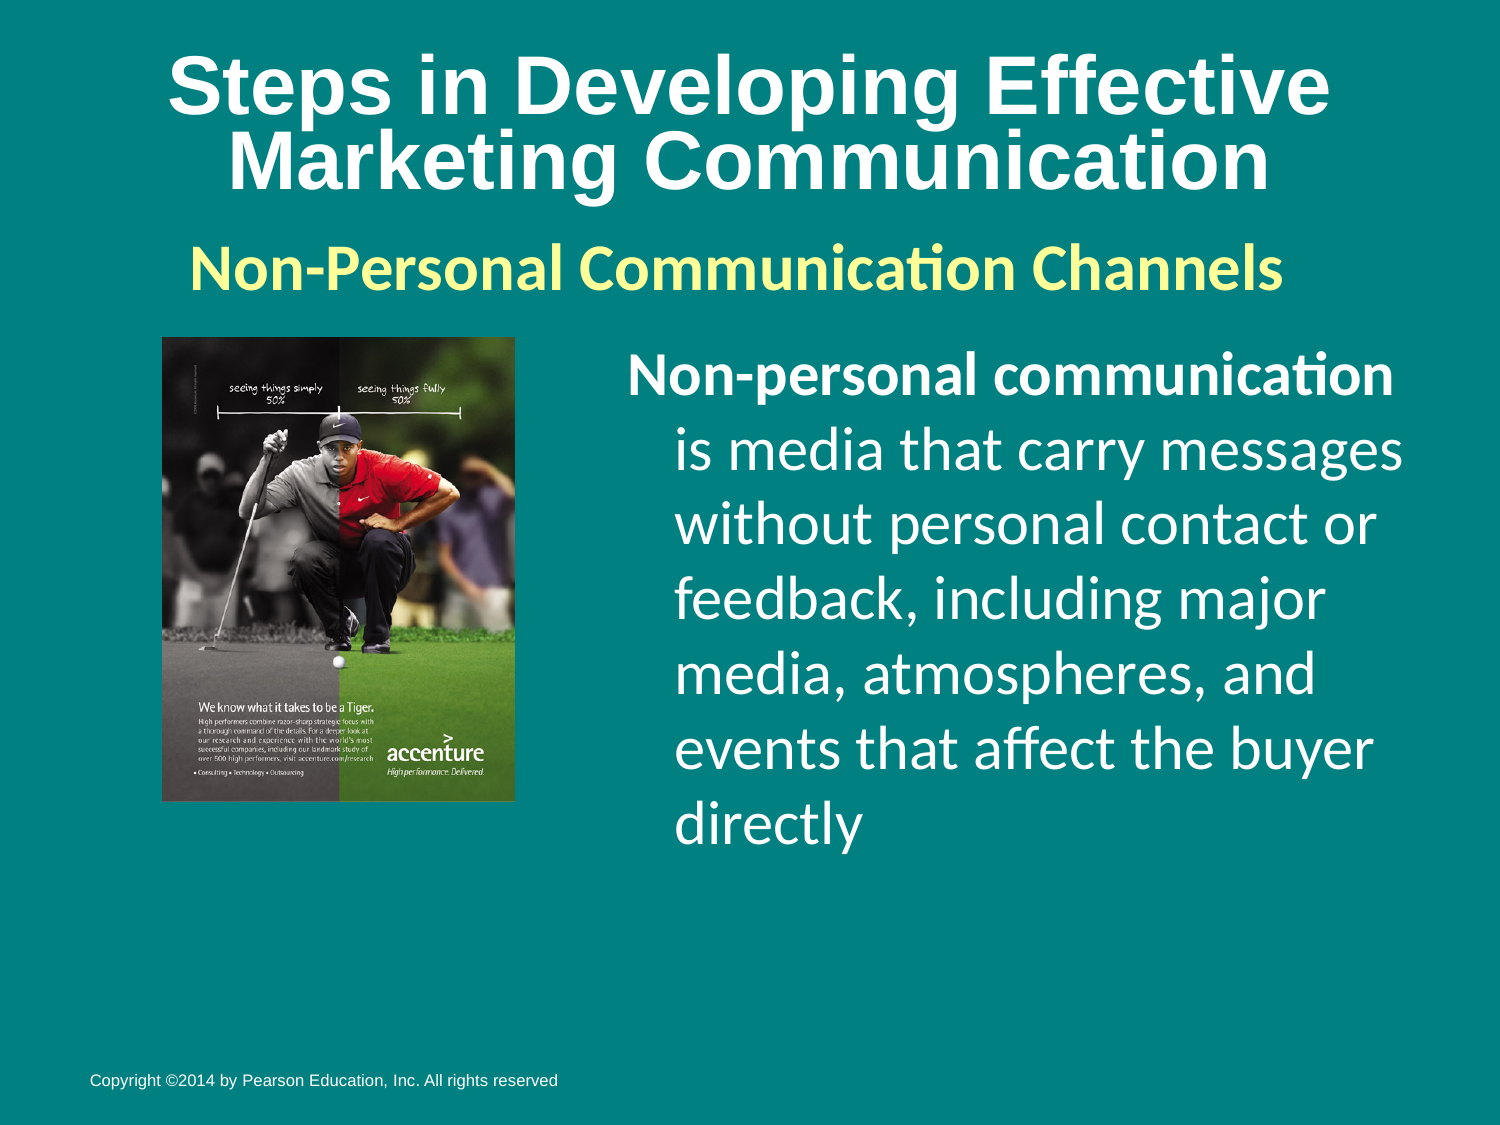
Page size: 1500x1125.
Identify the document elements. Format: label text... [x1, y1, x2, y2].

list Non-Personal Communication Channels [149, 237, 1326, 301]
list Non-personal communication is media that carry messages without personal contact or feedback, including major media, atmospheres, and events that affect the buyer directly [612, 324, 1463, 1001]
picture [162, 337, 515, 803]
text_box Copyright ©2014 by Pearson Education, Inc. All rights reserved [74, 1062, 825, 1098]
title Steps in Developing Effective Marketing Communication [112, 37, 1388, 226]
